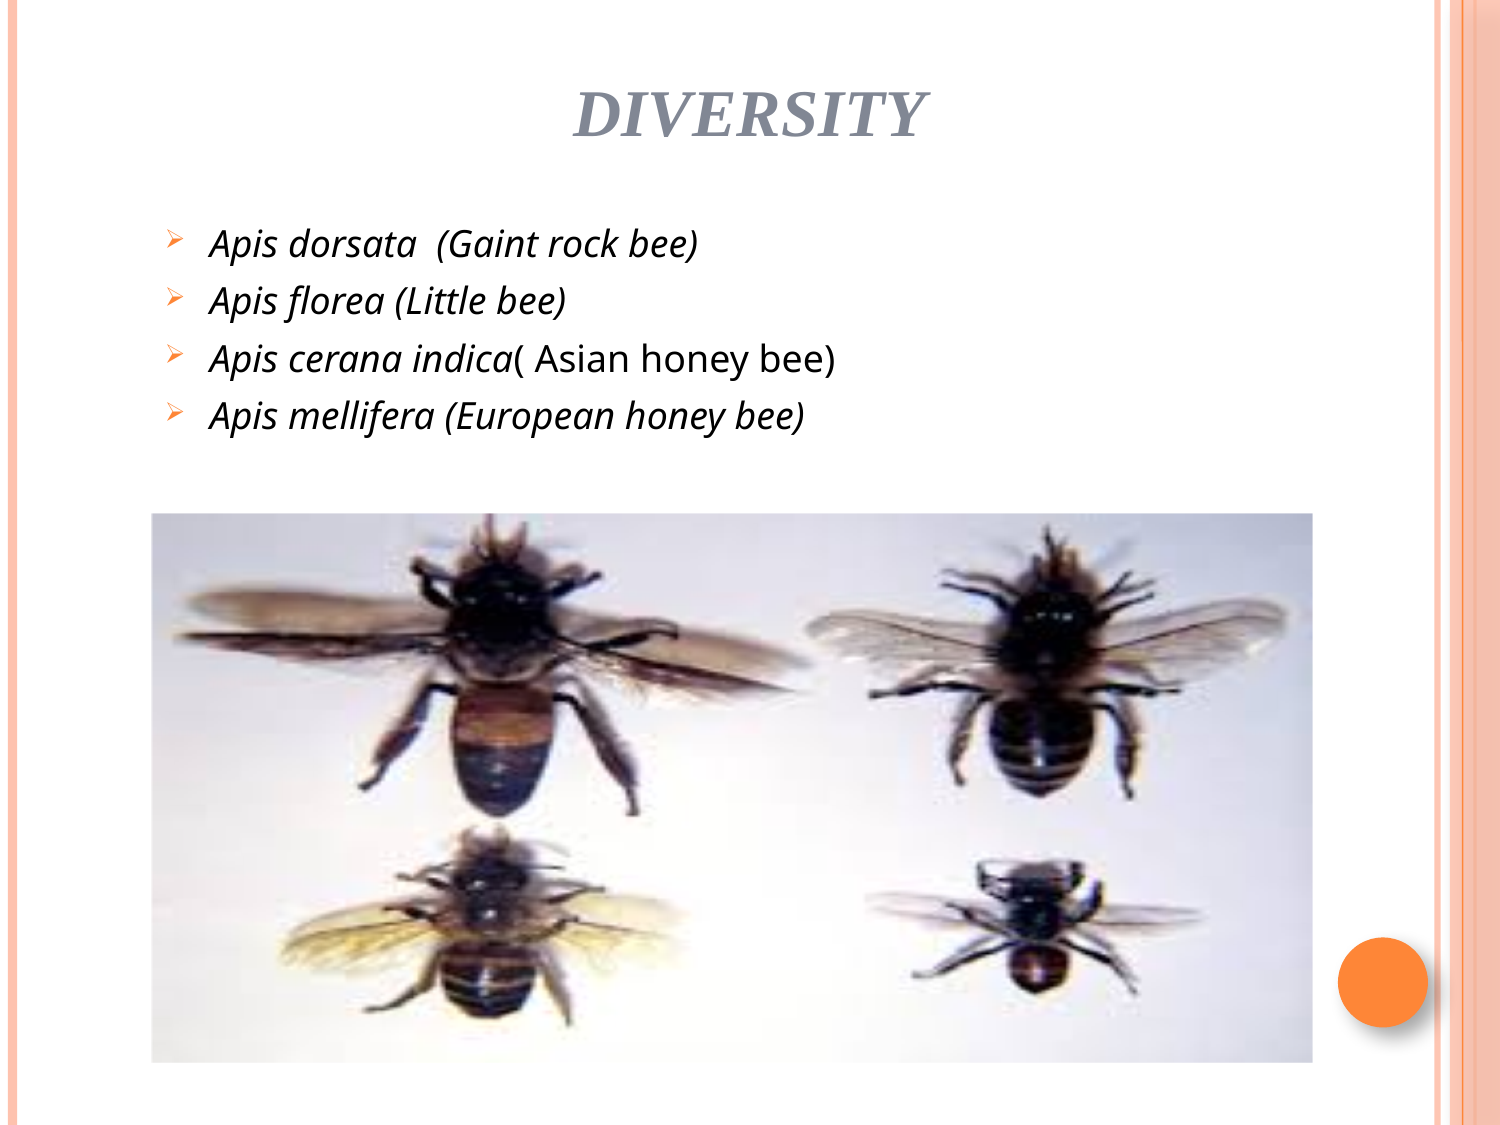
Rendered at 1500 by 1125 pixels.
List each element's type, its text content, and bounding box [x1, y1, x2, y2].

text_box DIVERSITY [558, 62, 941, 158]
list Apis dorsata (Gaint rock bee) Apis florea (Little bee) Apis cerana indica( Asian honey bee) Apis mellifera (European honey bee) [150, 212, 875, 450]
picture [149, 512, 1313, 1063]
